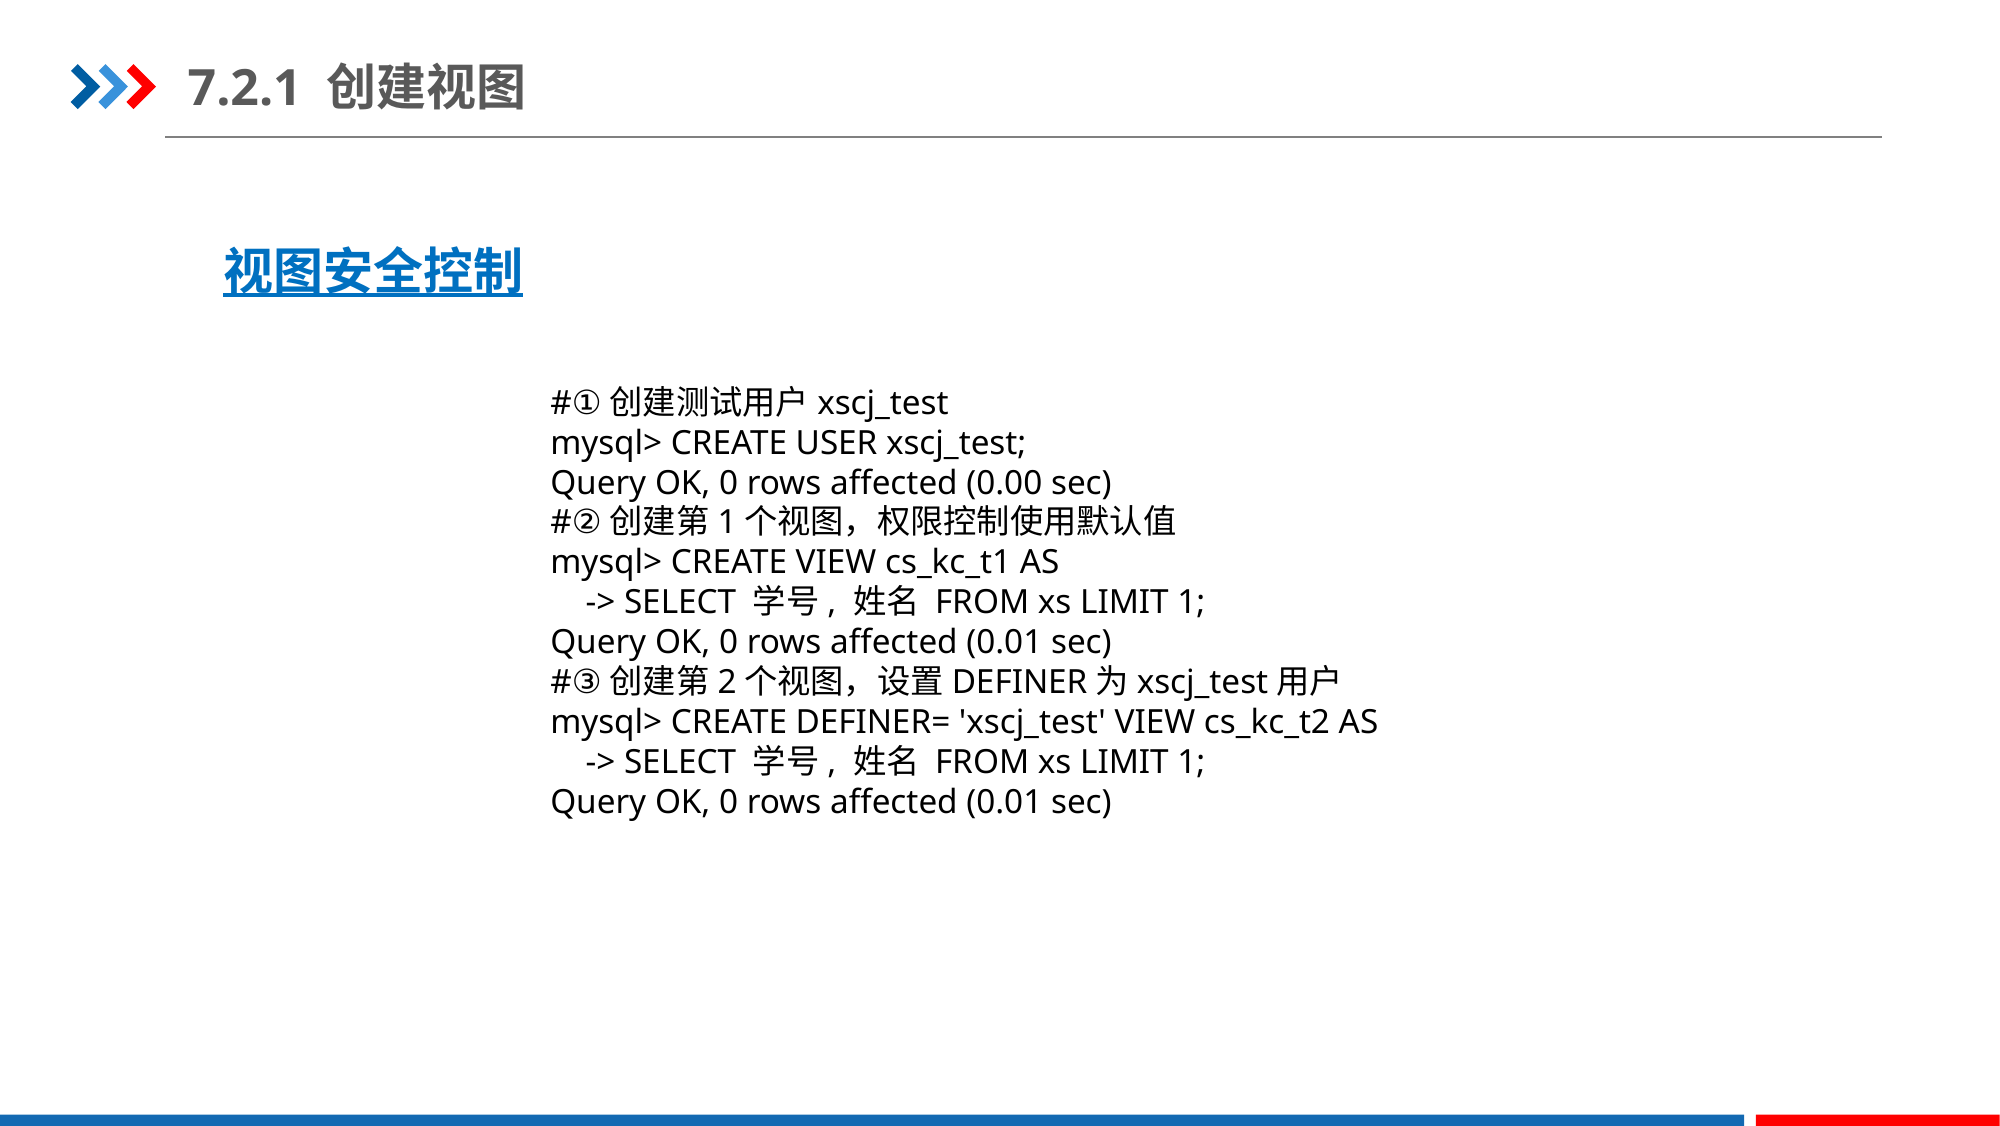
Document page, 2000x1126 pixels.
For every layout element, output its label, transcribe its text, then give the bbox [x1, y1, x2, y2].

text_box 视图安全控制 [208, 231, 781, 307]
text_box 7.2.1 创建视图 [187, 43, 827, 127]
text_box #①创建测试用户xscj_test mysql> CREATE USER xscj_test; Query OK, 0 rows affected (0.00 sec) #②创建第1个视图，权限控制使用默认值 mysql> CREATE VIEW cs_kc_t1 AS -> SELECT 学号, 姓名 FROM xs LIMIT 1; Query OK, 0 rows affected (0.01 sec) #③创建第2个视图，设置DEFINER为xscj_test用户 mysql> CREATE DEFINER= 'xscj_test' VIEW cs_kc_t2 AS -> SELECT 学号, 姓名 FROM xs LIMIT 1; Query OK, 0 rows affected (0.01 sec) [491, 373, 1562, 982]
